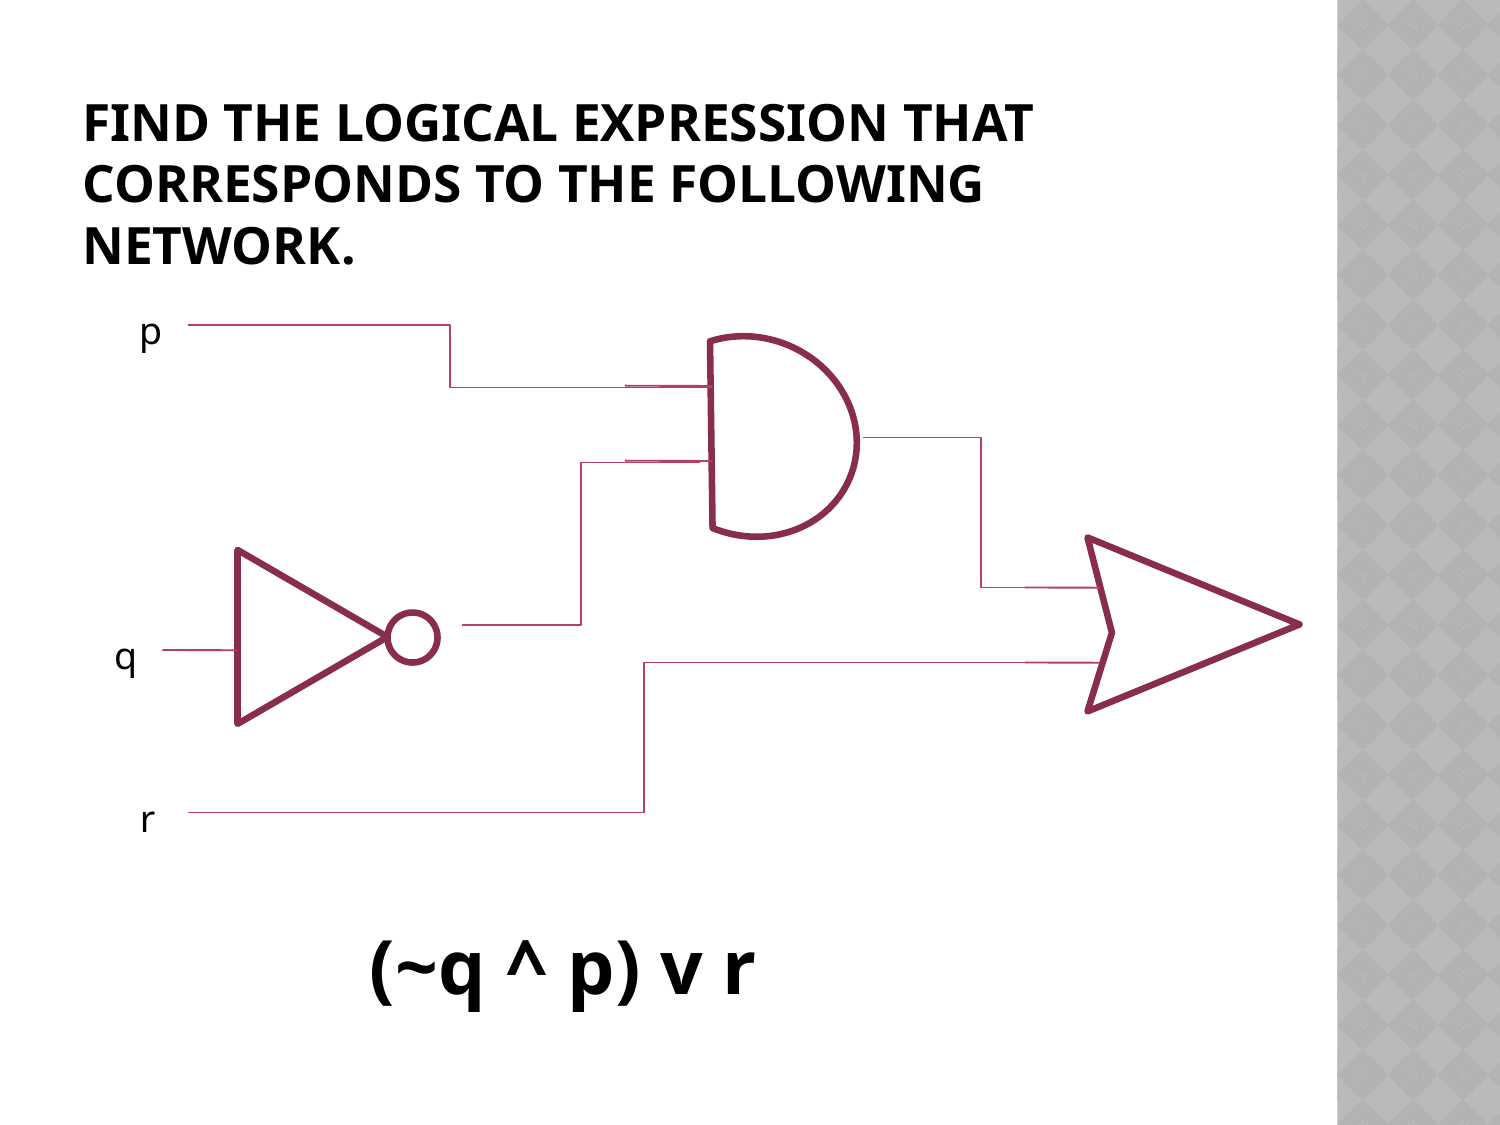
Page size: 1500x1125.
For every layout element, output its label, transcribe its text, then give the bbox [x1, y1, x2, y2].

text_box (~q ^ p) v r [355, 912, 772, 1018]
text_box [162, 549, 438, 725]
text_box p [124, 299, 177, 360]
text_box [186, 661, 1101, 813]
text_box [1024, 537, 1300, 712]
text_box r [124, 787, 170, 848]
title Find the logical expression that corresponds to the following network. [75, 87, 1263, 275]
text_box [624, 336, 859, 536]
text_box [462, 462, 701, 626]
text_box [861, 436, 1101, 588]
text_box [186, 324, 713, 388]
text_box q [99, 624, 152, 685]
